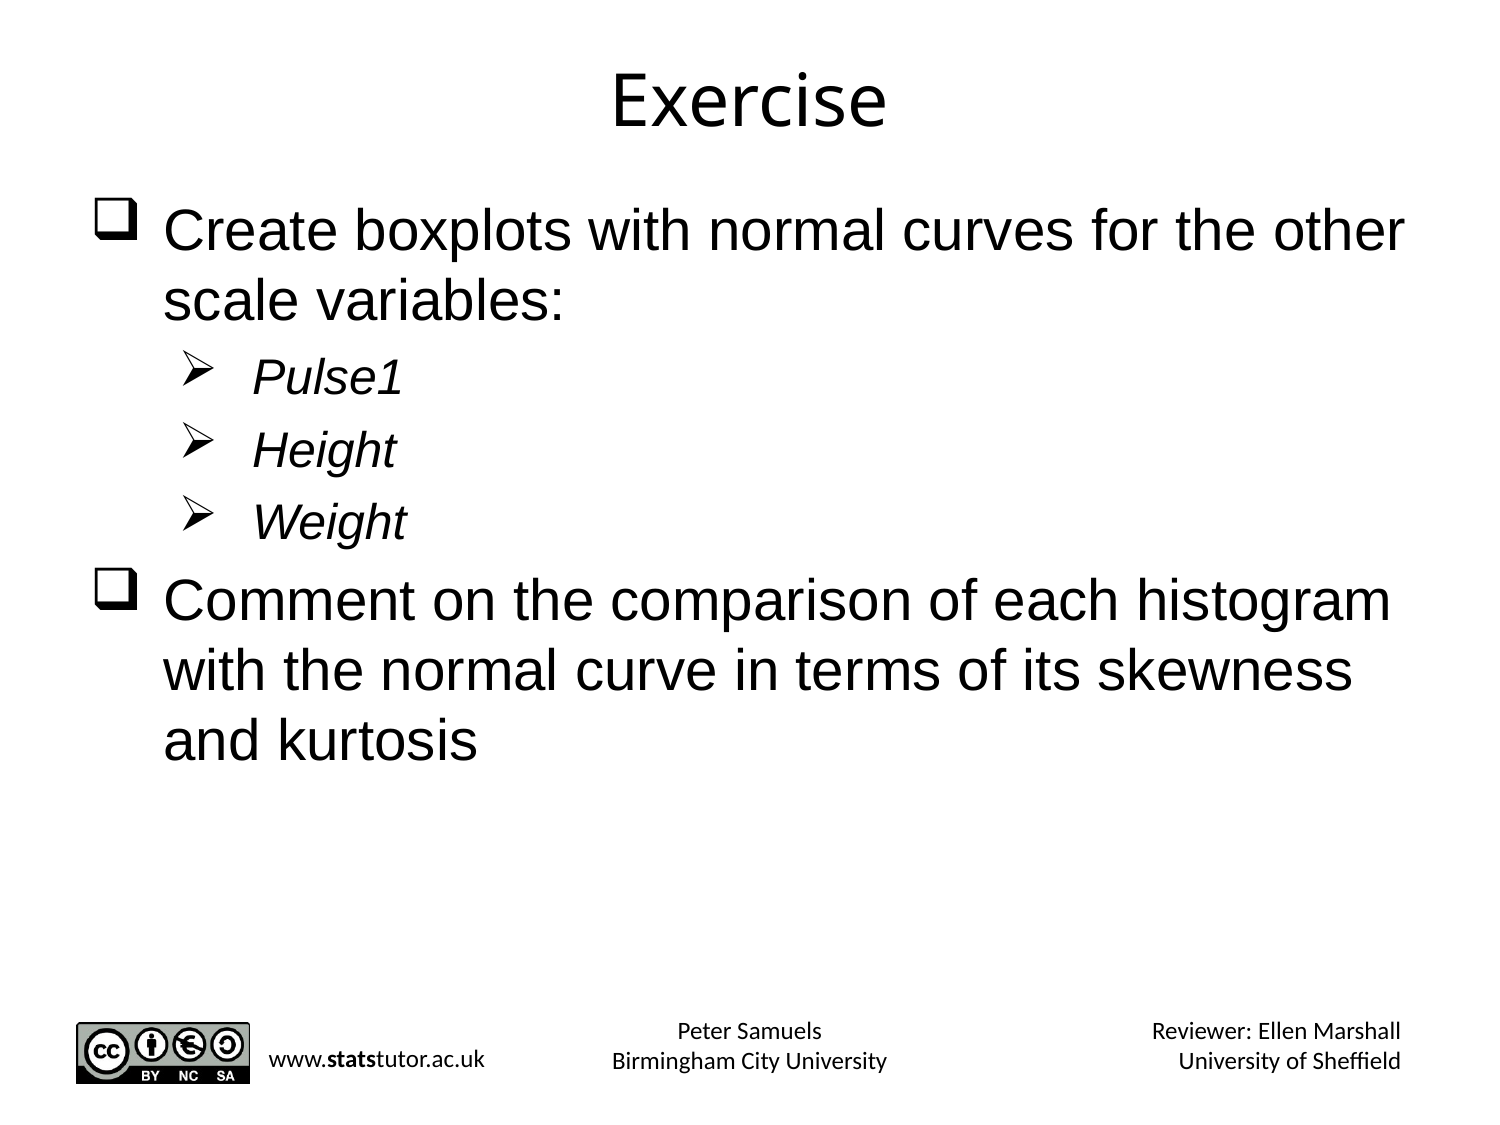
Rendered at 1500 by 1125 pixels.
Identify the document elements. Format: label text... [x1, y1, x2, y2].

text_box www.statstutor.ac.uk [254, 1035, 561, 1080]
picture [76, 1022, 251, 1084]
text_box Peter Samuels Birmingham City University [549, 1007, 951, 1083]
text_box Reviewer: Ellen Marshall University of Sheffield [1038, 1007, 1417, 1083]
list Create boxplots with normal curves for the other scale variables: Pulse1 Height Weight Comment on the comparison of each histogram with the normal curve in terms of its skewness and kurtosis [75, 184, 1425, 941]
title Exercise [75, 45, 1425, 149]
